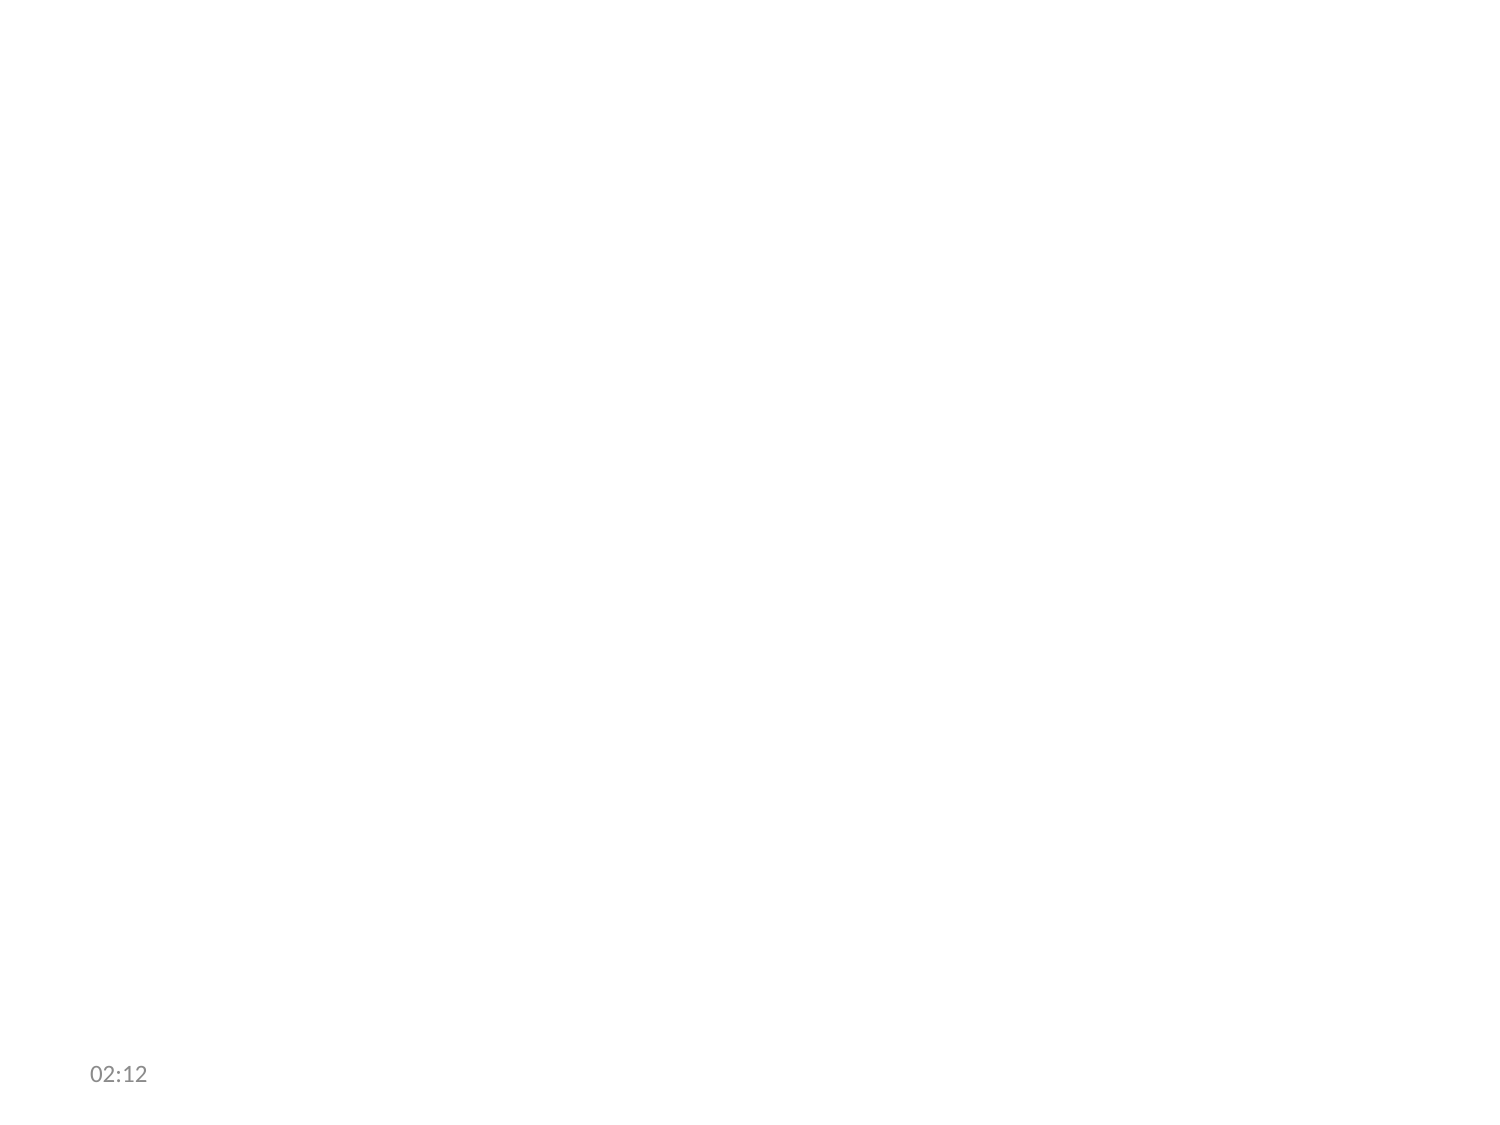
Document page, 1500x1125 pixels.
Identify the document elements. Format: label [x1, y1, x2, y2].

slide_number [75, 1042, 425, 1103]
